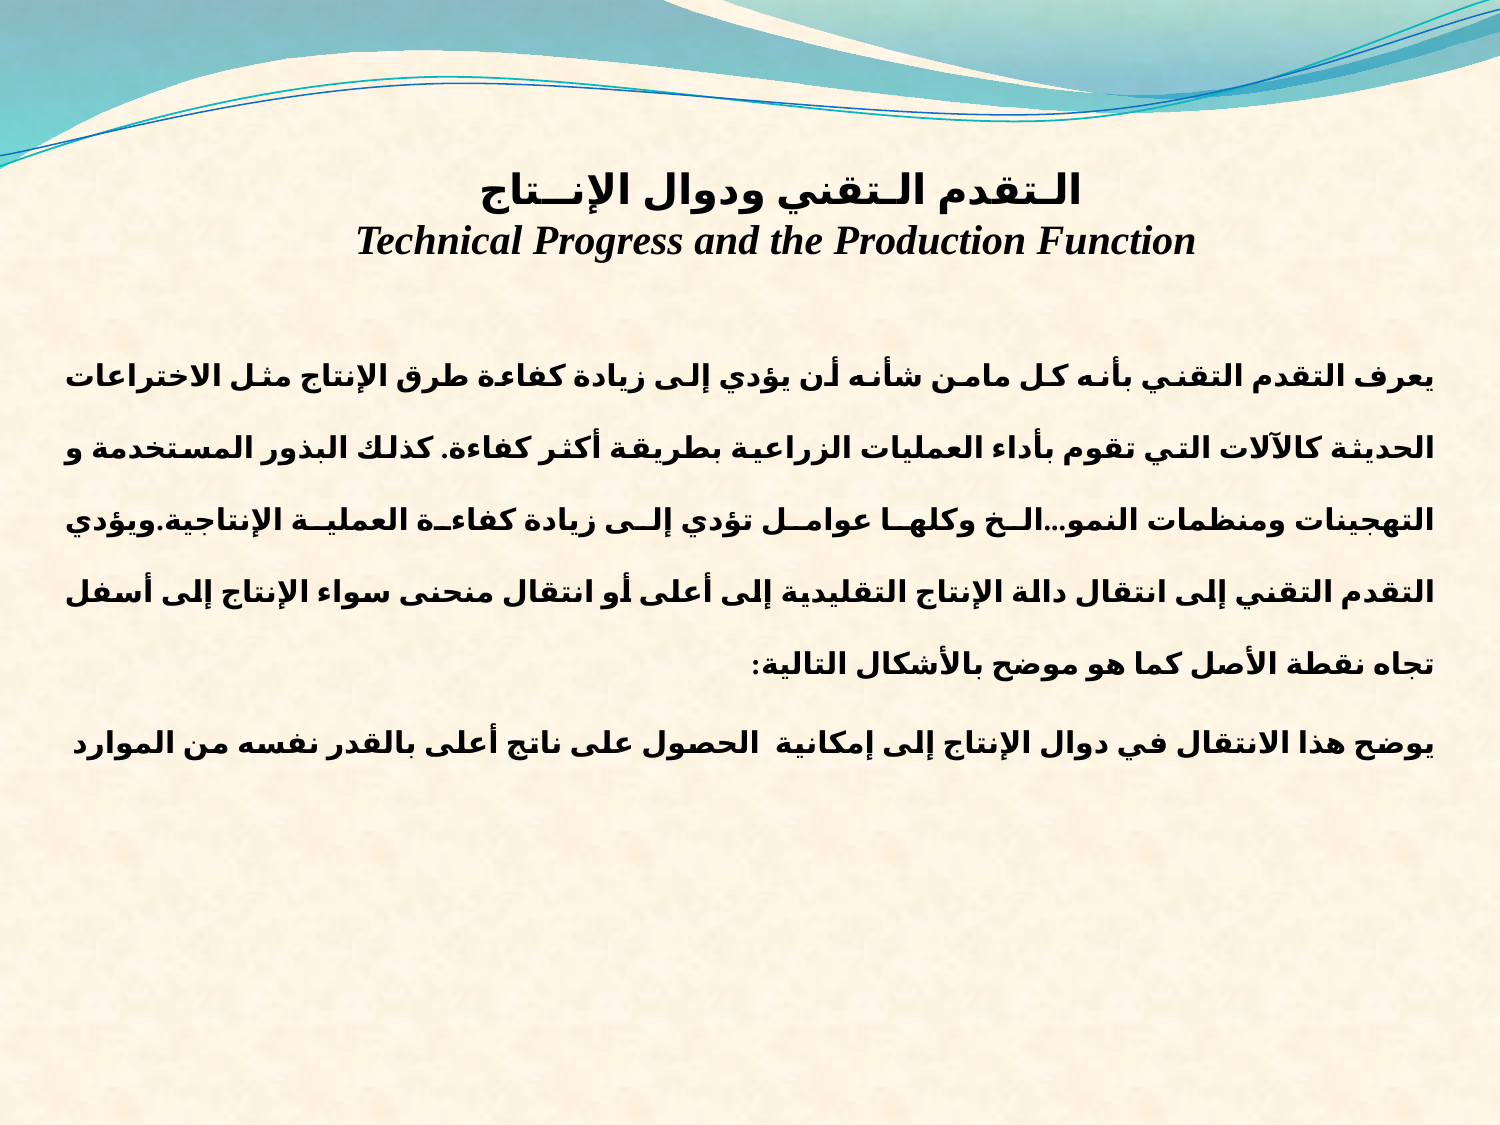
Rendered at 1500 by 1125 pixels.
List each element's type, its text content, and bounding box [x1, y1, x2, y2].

text_box الـتقدم الـتقني ودوال الإنــتاج Technical Progress and the Production Function [235, 148, 1327, 277]
list يعرف التقدم التقني بأنه كل مامن شأنه أن يؤدي إلى زيادة كفاءة طرق الإنتاج مثل الاختراعات الحديثة كالآلات التي تقوم بأداء العمليات الزراعية بطريقة أكثر كفاءة. كذلك البذور المستخدمة و التهجينات ومنظمات النمو...الخ وكلها عوامل تؤدي إلى زيادة كفاءة العملية الإنتاجية.ويؤدي التقدم التقني إلى انتقال دالة الإنتاج التقليدية إلى أعلى أو انتقال منحنى سواء الإنتاج إلى أسفل تجاه نقطة الأصل كما هو موضح بالأشكال التالية: يوضح هذا الانتقال في دوال الإنتاج إلى إمكانية الحصول على ناتج أعلى بالقدر نفسه من الموارد [50, 312, 1450, 863]
